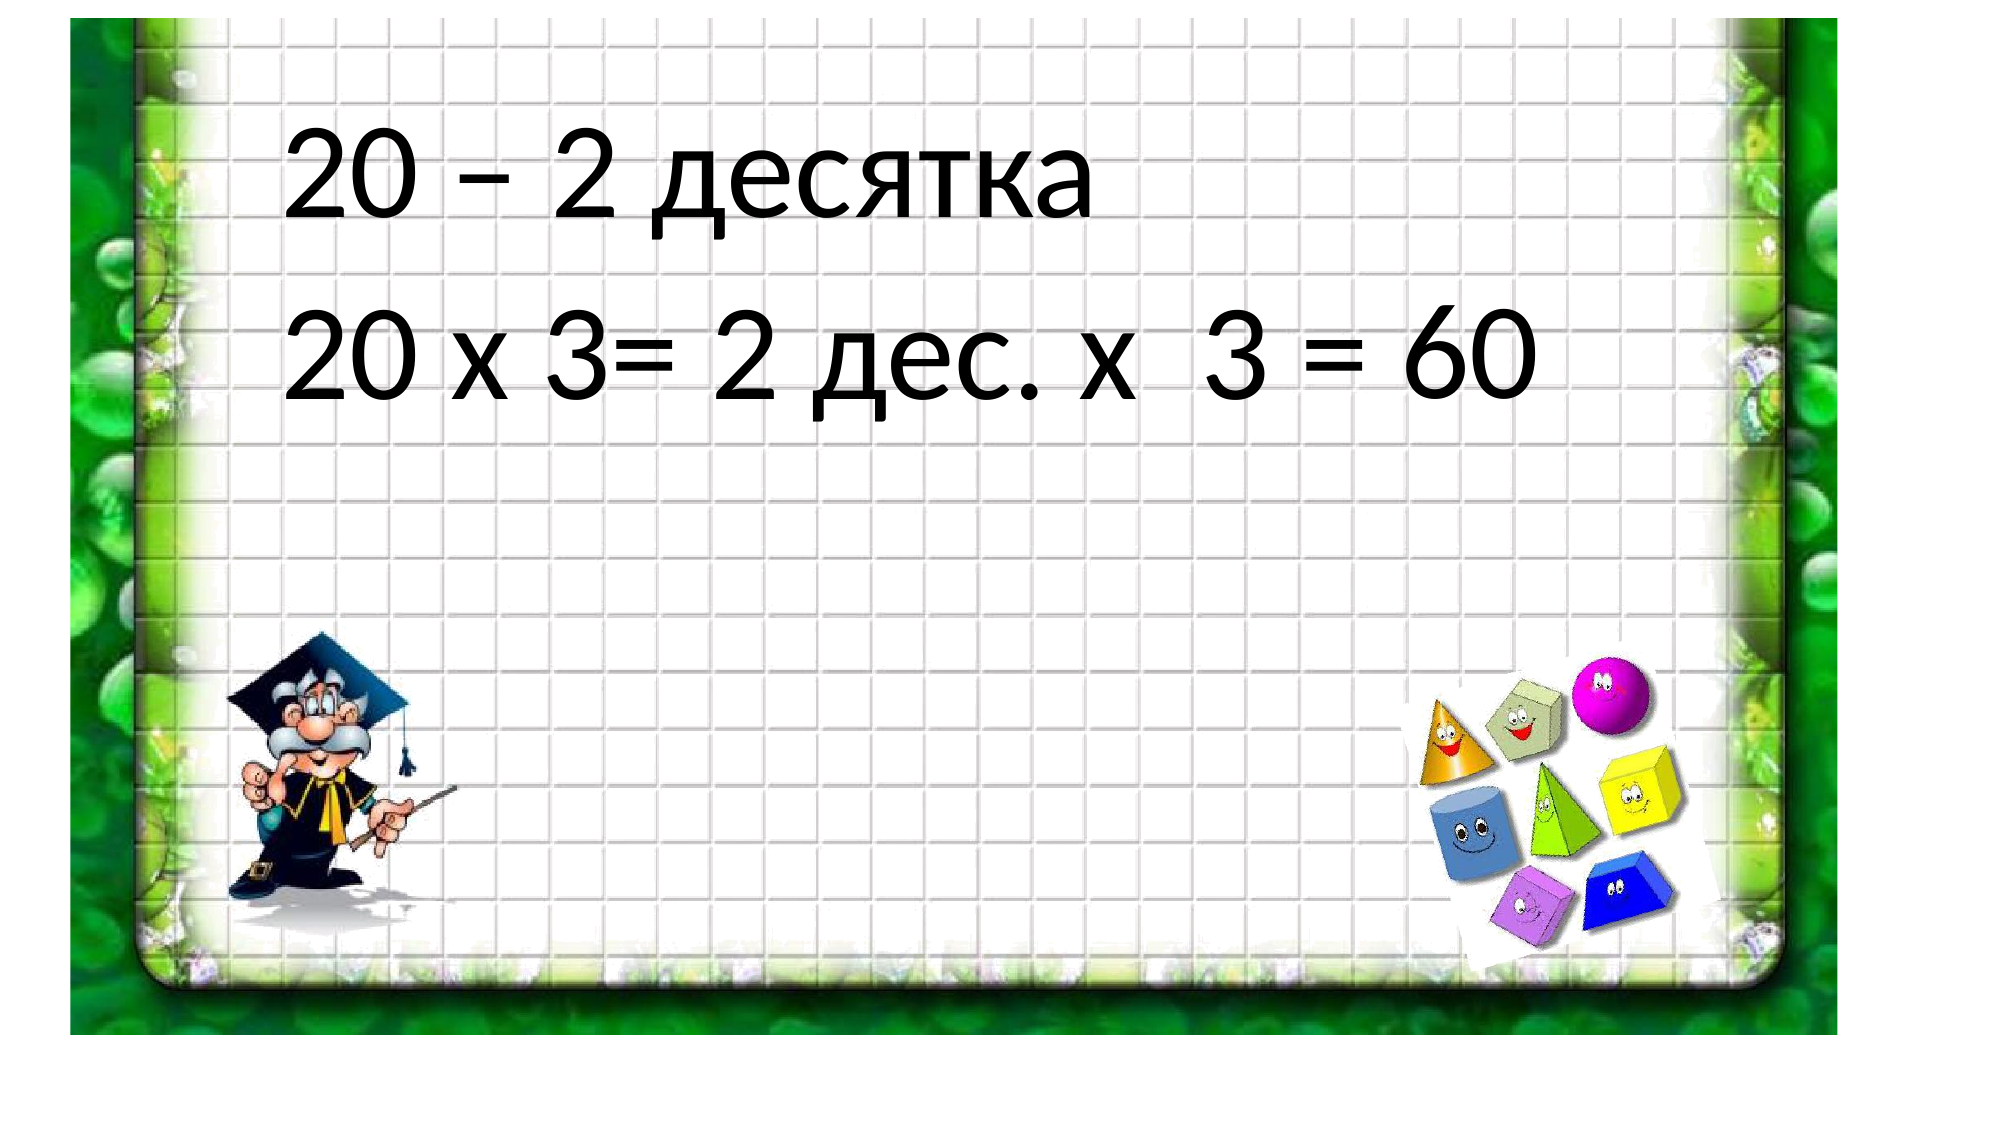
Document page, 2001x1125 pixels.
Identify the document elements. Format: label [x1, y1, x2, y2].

picture [70, 18, 1838, 1035]
